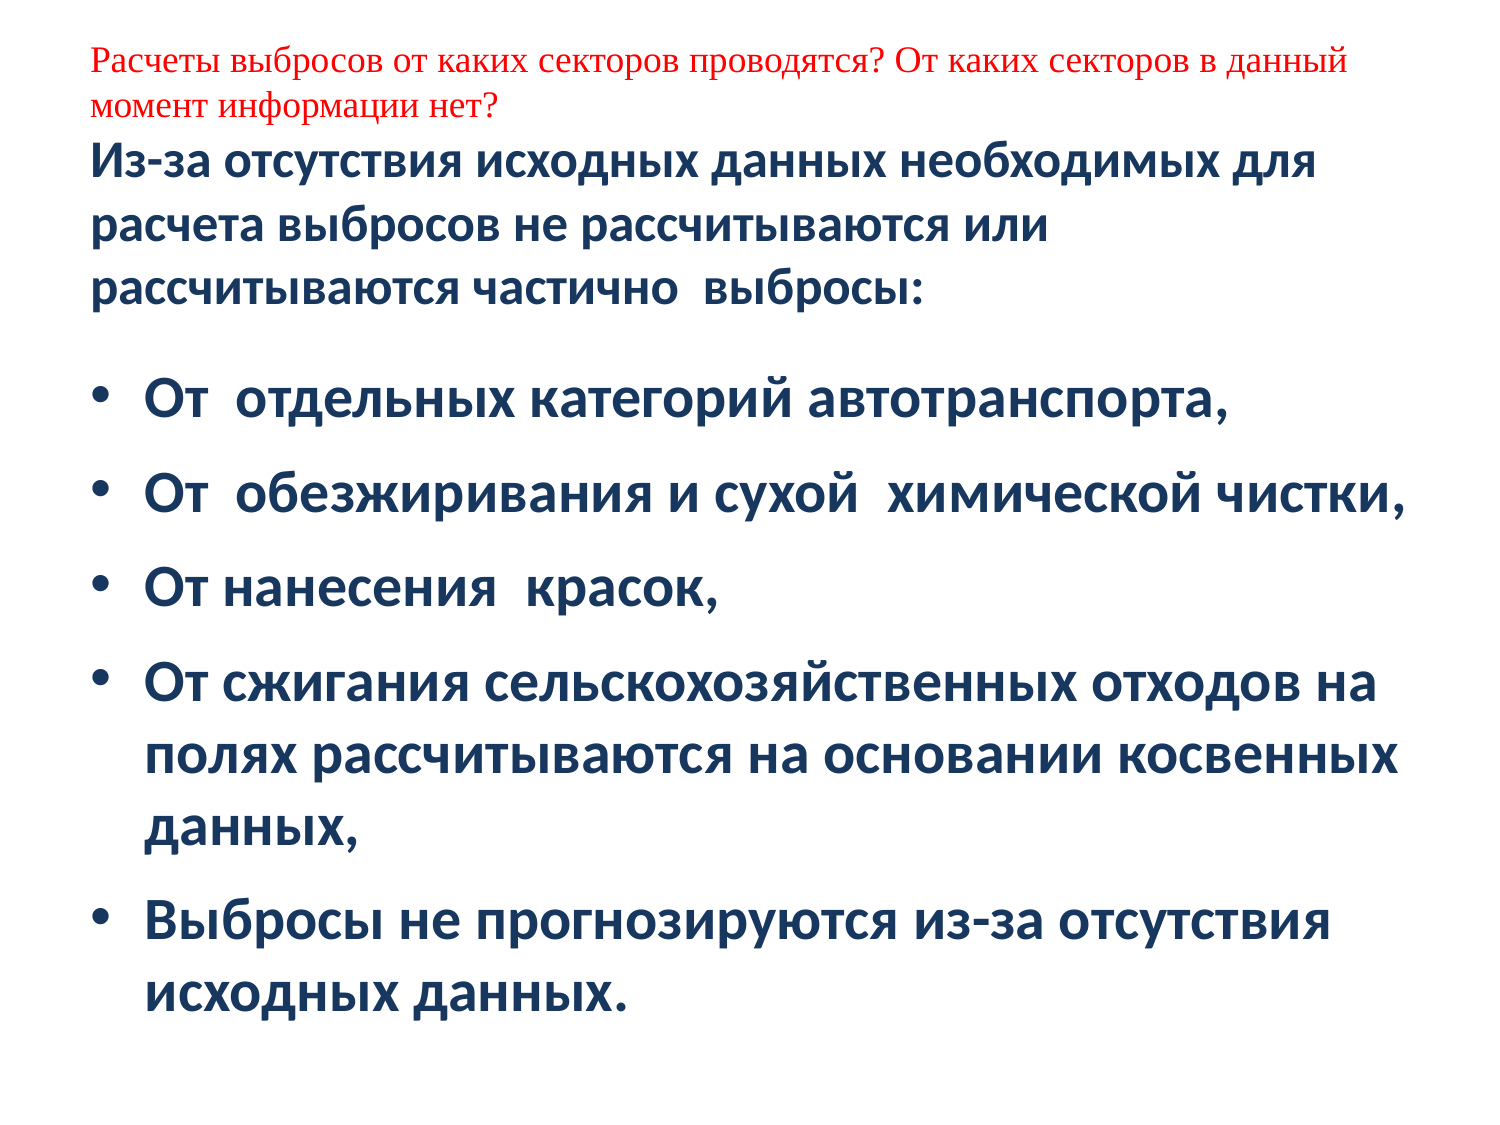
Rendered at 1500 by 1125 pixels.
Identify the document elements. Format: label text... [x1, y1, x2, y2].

title Расчеты выбросов от каких секторов проводятся? От каких секторов в данный момент информации нет? Из-за отсутствия исходных данных необходимых для расчета выбросов не рассчитываются или рассчитываются частично выбросы: [75, 24, 1425, 325]
list От отдельных категорий автотранспорта, От обезжиривания и сухой химической чистки, От нанесения красок, От сжигания сельскохозяйственных отходов на полях рассчитываются на основании косвенных данных, Выбросы не прогнозируются из-за отсутствия исходных данных. [75, 350, 1425, 1063]
